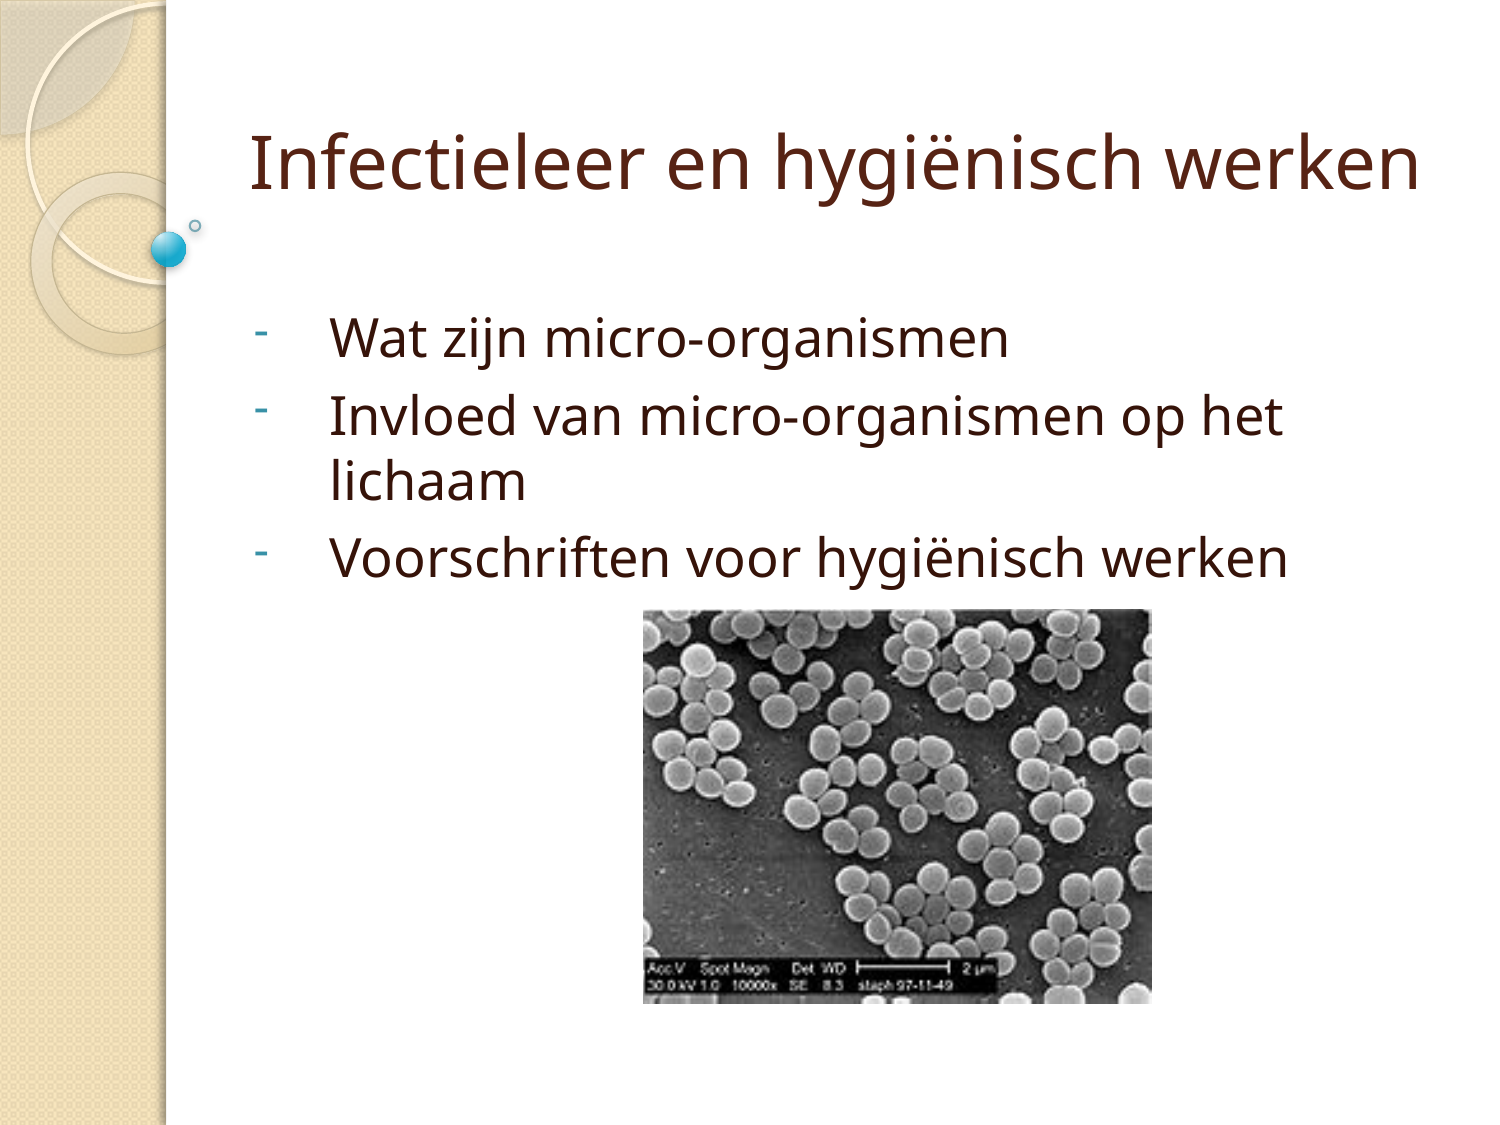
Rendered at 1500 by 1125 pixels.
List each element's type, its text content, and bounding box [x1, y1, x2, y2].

subtitle Wat zijn micro-organismen Invloed van micro-organismen op het lichaam Voorschriften voor hygiënisch werken [234, 303, 1450, 591]
picture [643, 609, 1152, 1004]
title Infectieleer en hygiënisch werken [234, 59, 1450, 301]
